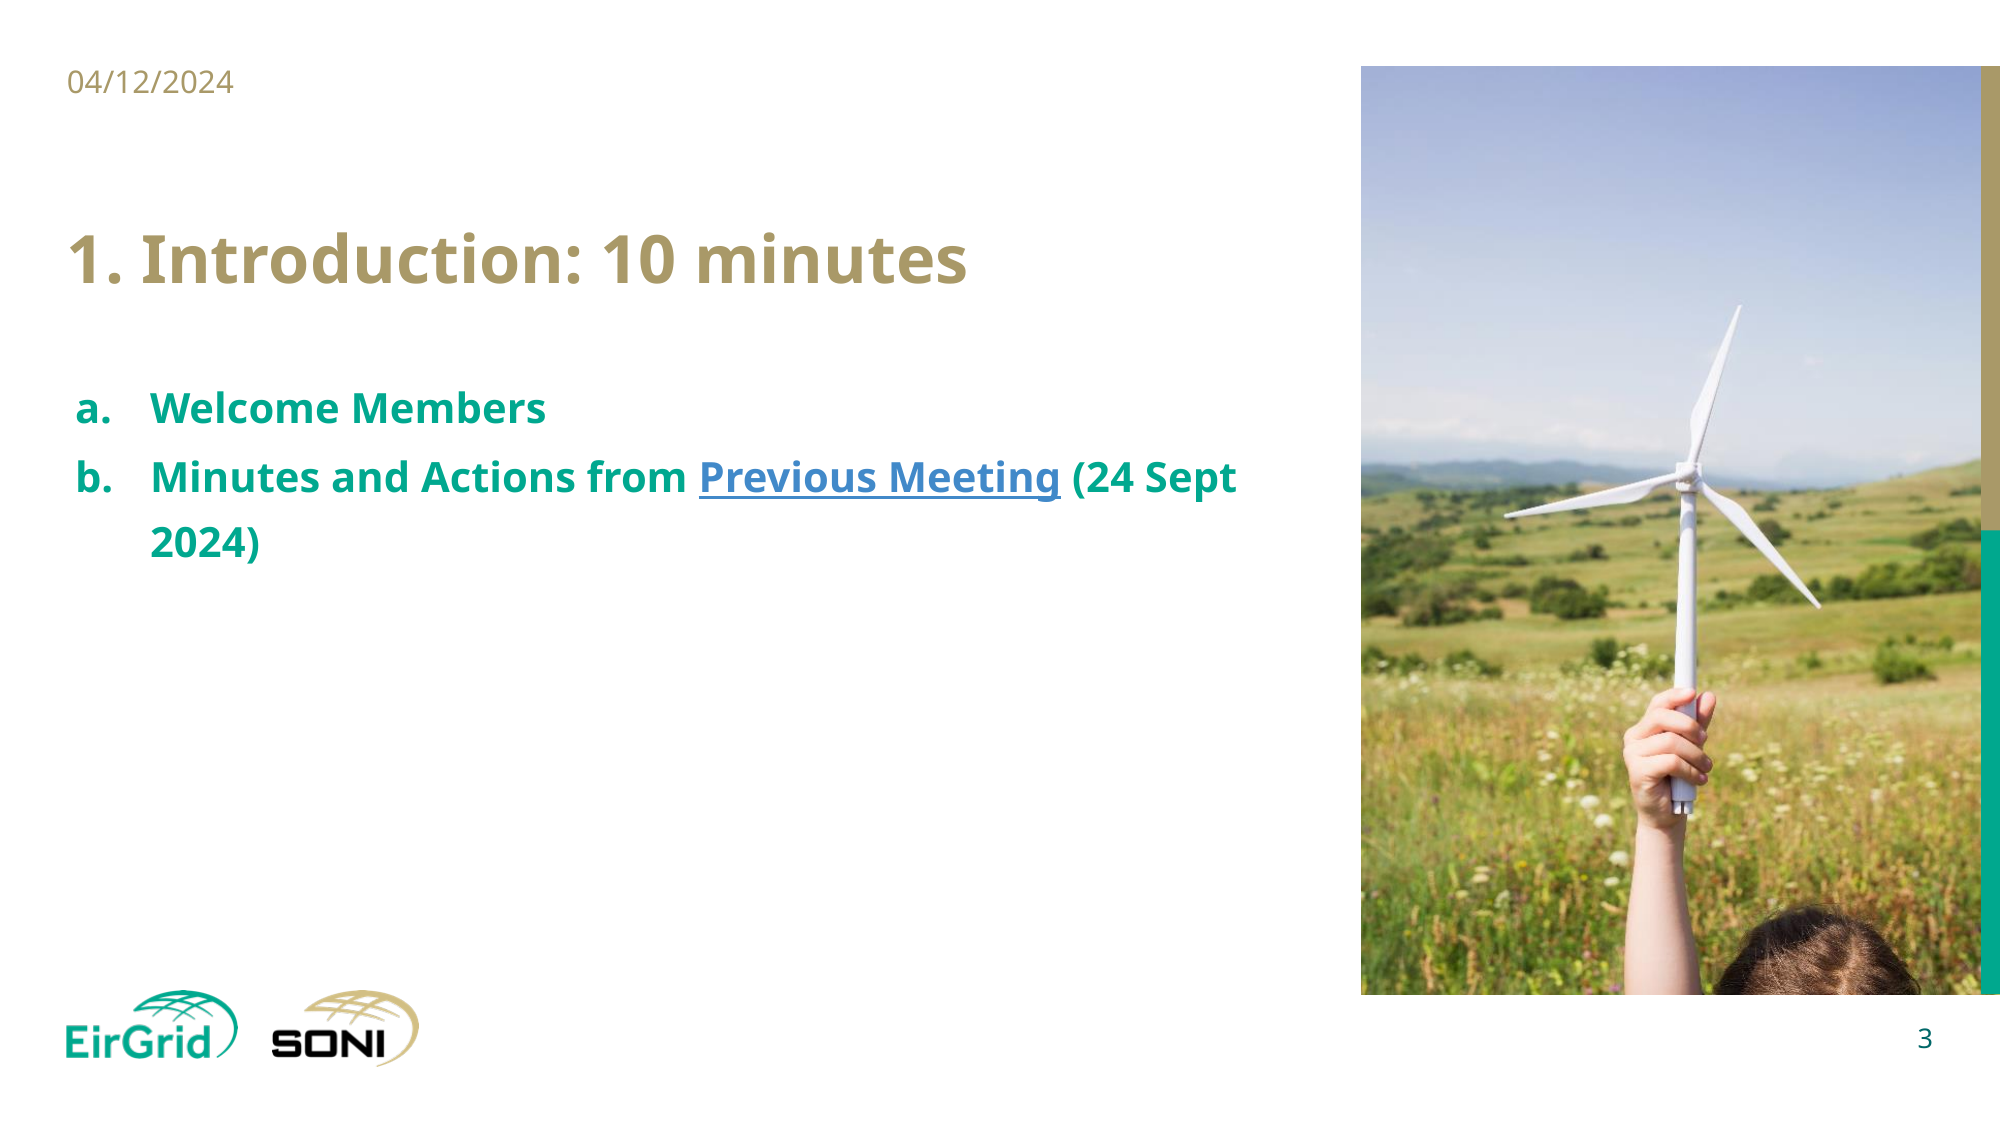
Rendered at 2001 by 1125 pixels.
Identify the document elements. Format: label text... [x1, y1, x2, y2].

list Welcome Members Minutes and Actions from Previous Meeting (24 Sept 2024) [0, 374, 1341, 590]
title 1. Introduction: 10 minutes [66, 226, 1250, 374]
picture [1361, 66, 1981, 995]
slide_number 3 [1858, 992, 1933, 1059]
picture [66, 990, 238, 1059]
picture [272, 990, 419, 1067]
text_box 04/12/2024 [66, 66, 429, 124]
